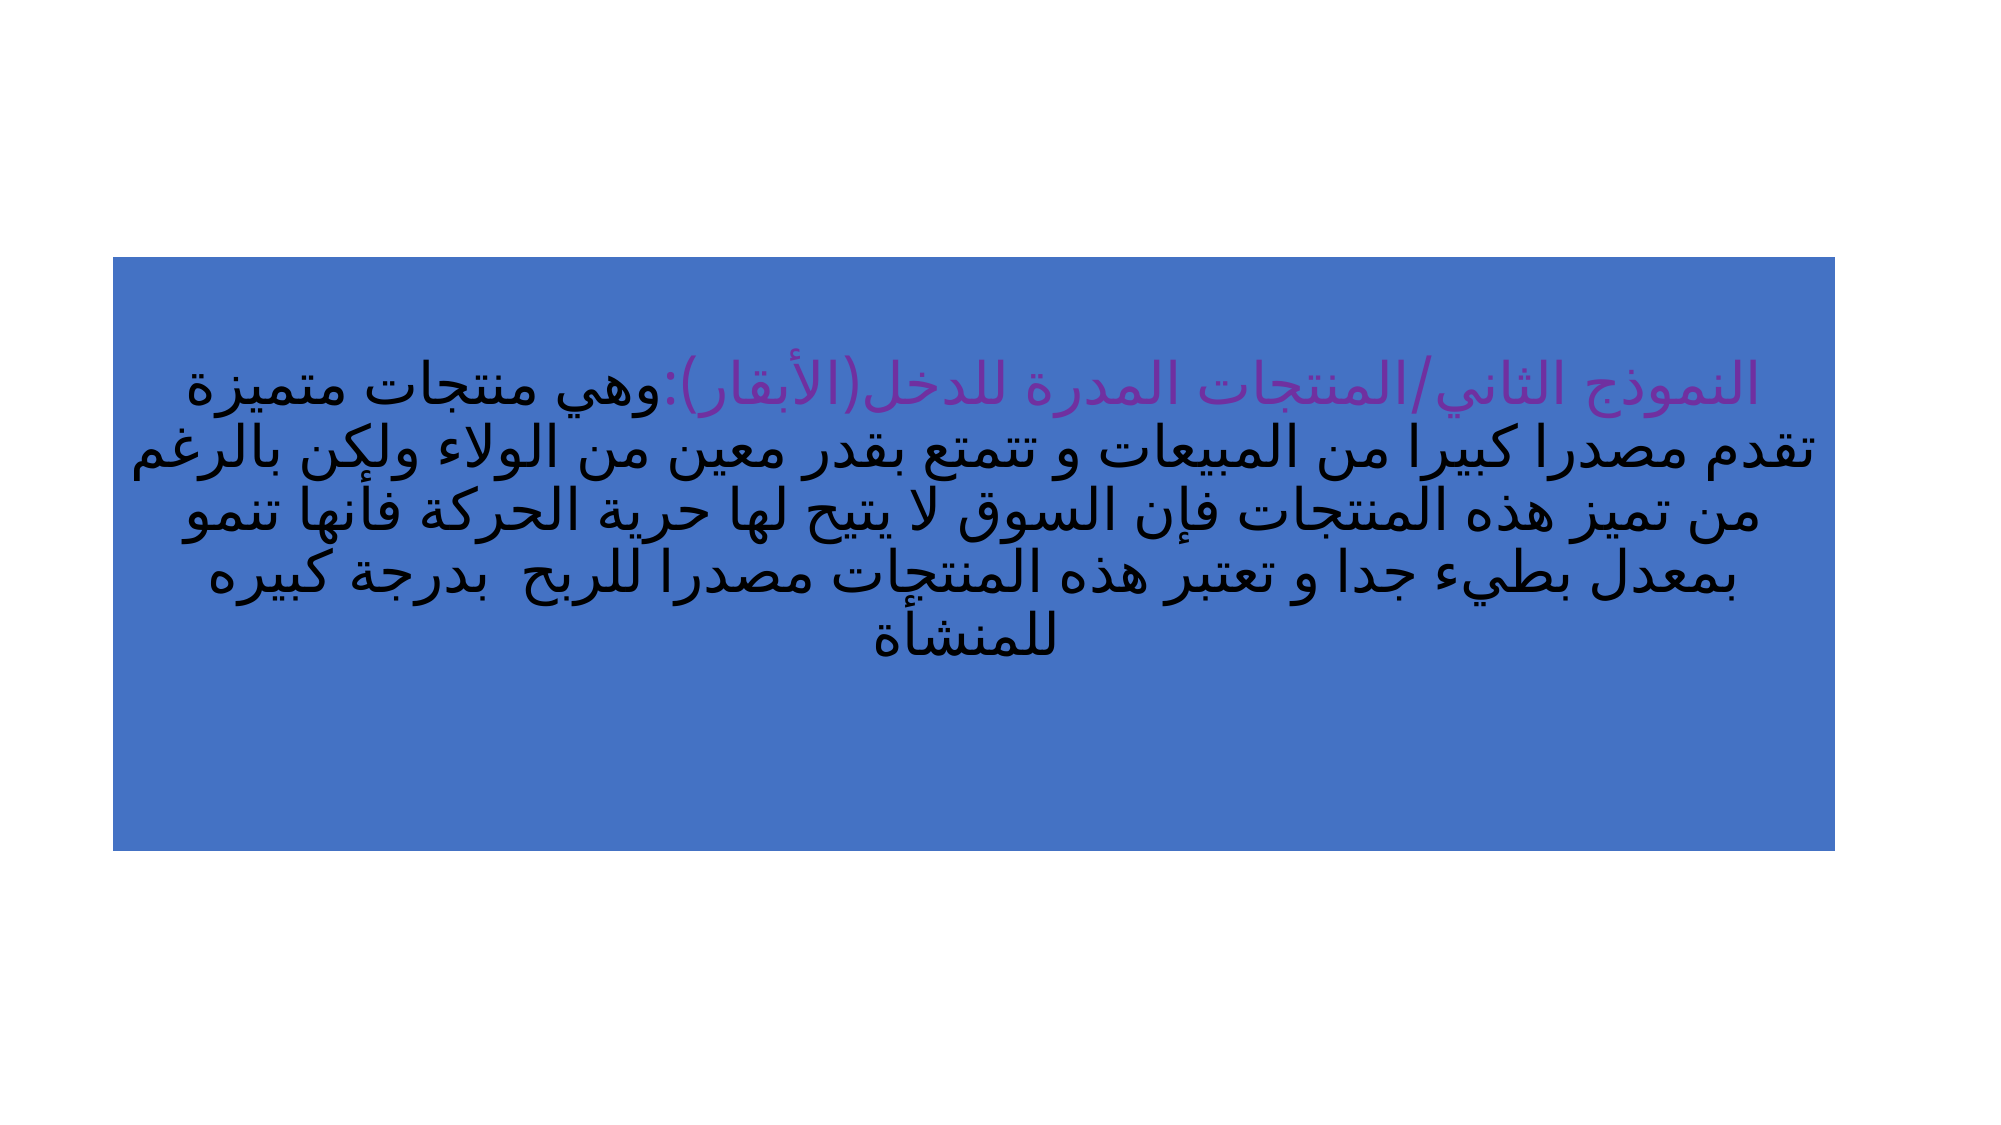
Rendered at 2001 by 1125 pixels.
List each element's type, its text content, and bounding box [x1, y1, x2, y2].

list النموذج الثاني/المنتجات المدرة للدخل(الأبقار):وهي منتجات متميزة تقدم مصدرا كبيرا من المبيعات و تتمتع بقدر معين من الولاء ولكن بالرغم من تميز هذه المنتجات فإن السوق لا يتيح لها حرية الحركة فأنها تنمو بمعدل بطيء جدا و تعتبر هذه المنتجات مصدرا للربح بدرجة كبيره للمنشأة [110, 254, 1838, 854]
